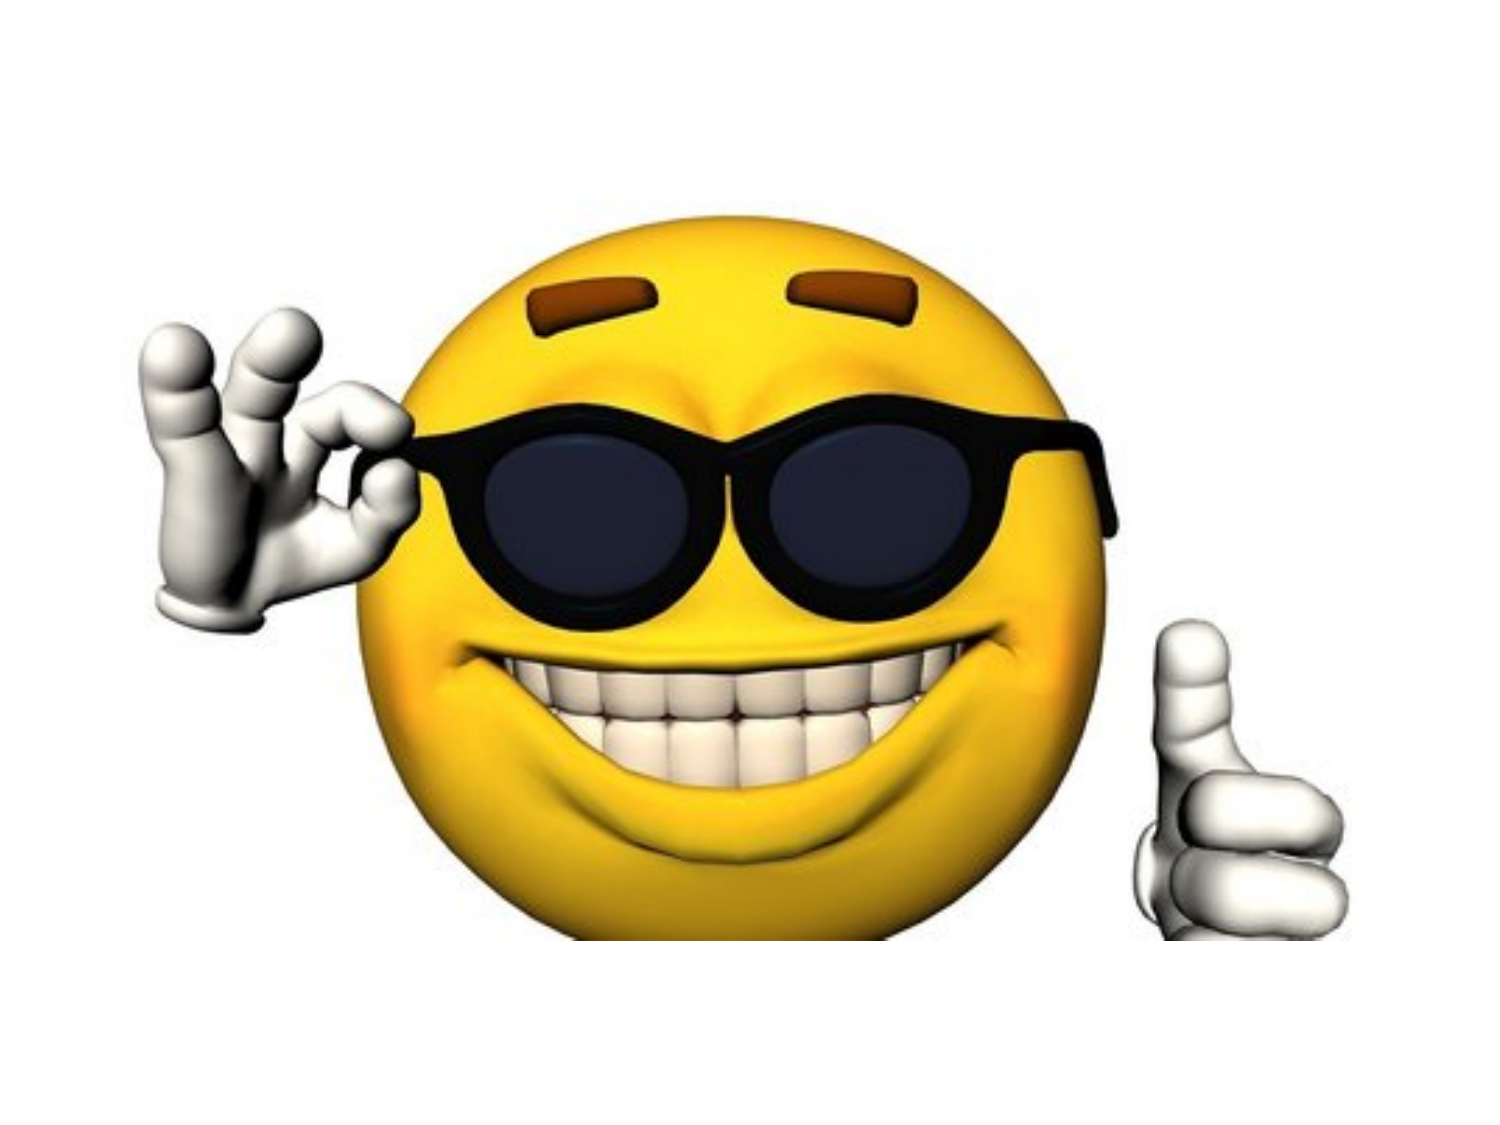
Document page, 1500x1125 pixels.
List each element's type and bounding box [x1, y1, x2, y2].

picture [100, 113, 1414, 941]
